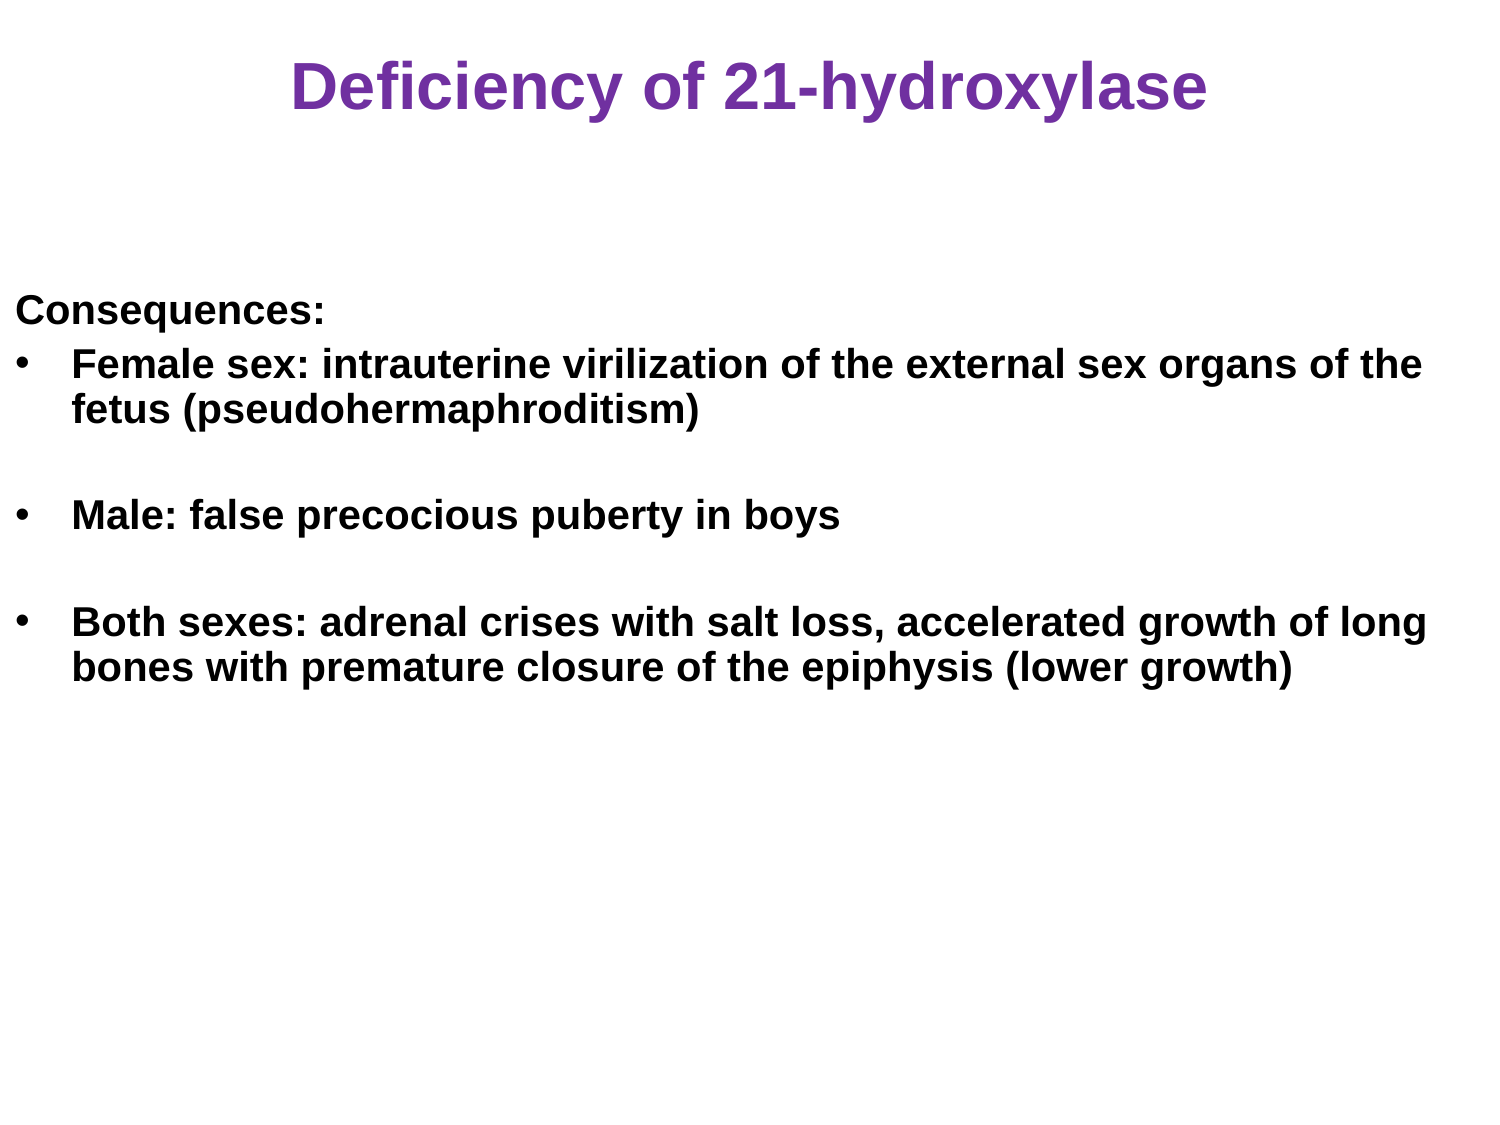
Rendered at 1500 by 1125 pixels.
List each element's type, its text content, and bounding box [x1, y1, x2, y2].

list Consequences: Female sex: intrauterine virilization of the external sex organs of the fetus (pseudohermaphroditism) Male: false precocious puberty in boys Both sexes: adrenal crises with salt loss, accelerated growth of long bones with premature closure of the epiphysis (lower growth) [0, 222, 1500, 1001]
title Deficiency of 21-hydroxylase [0, 0, 1500, 166]
